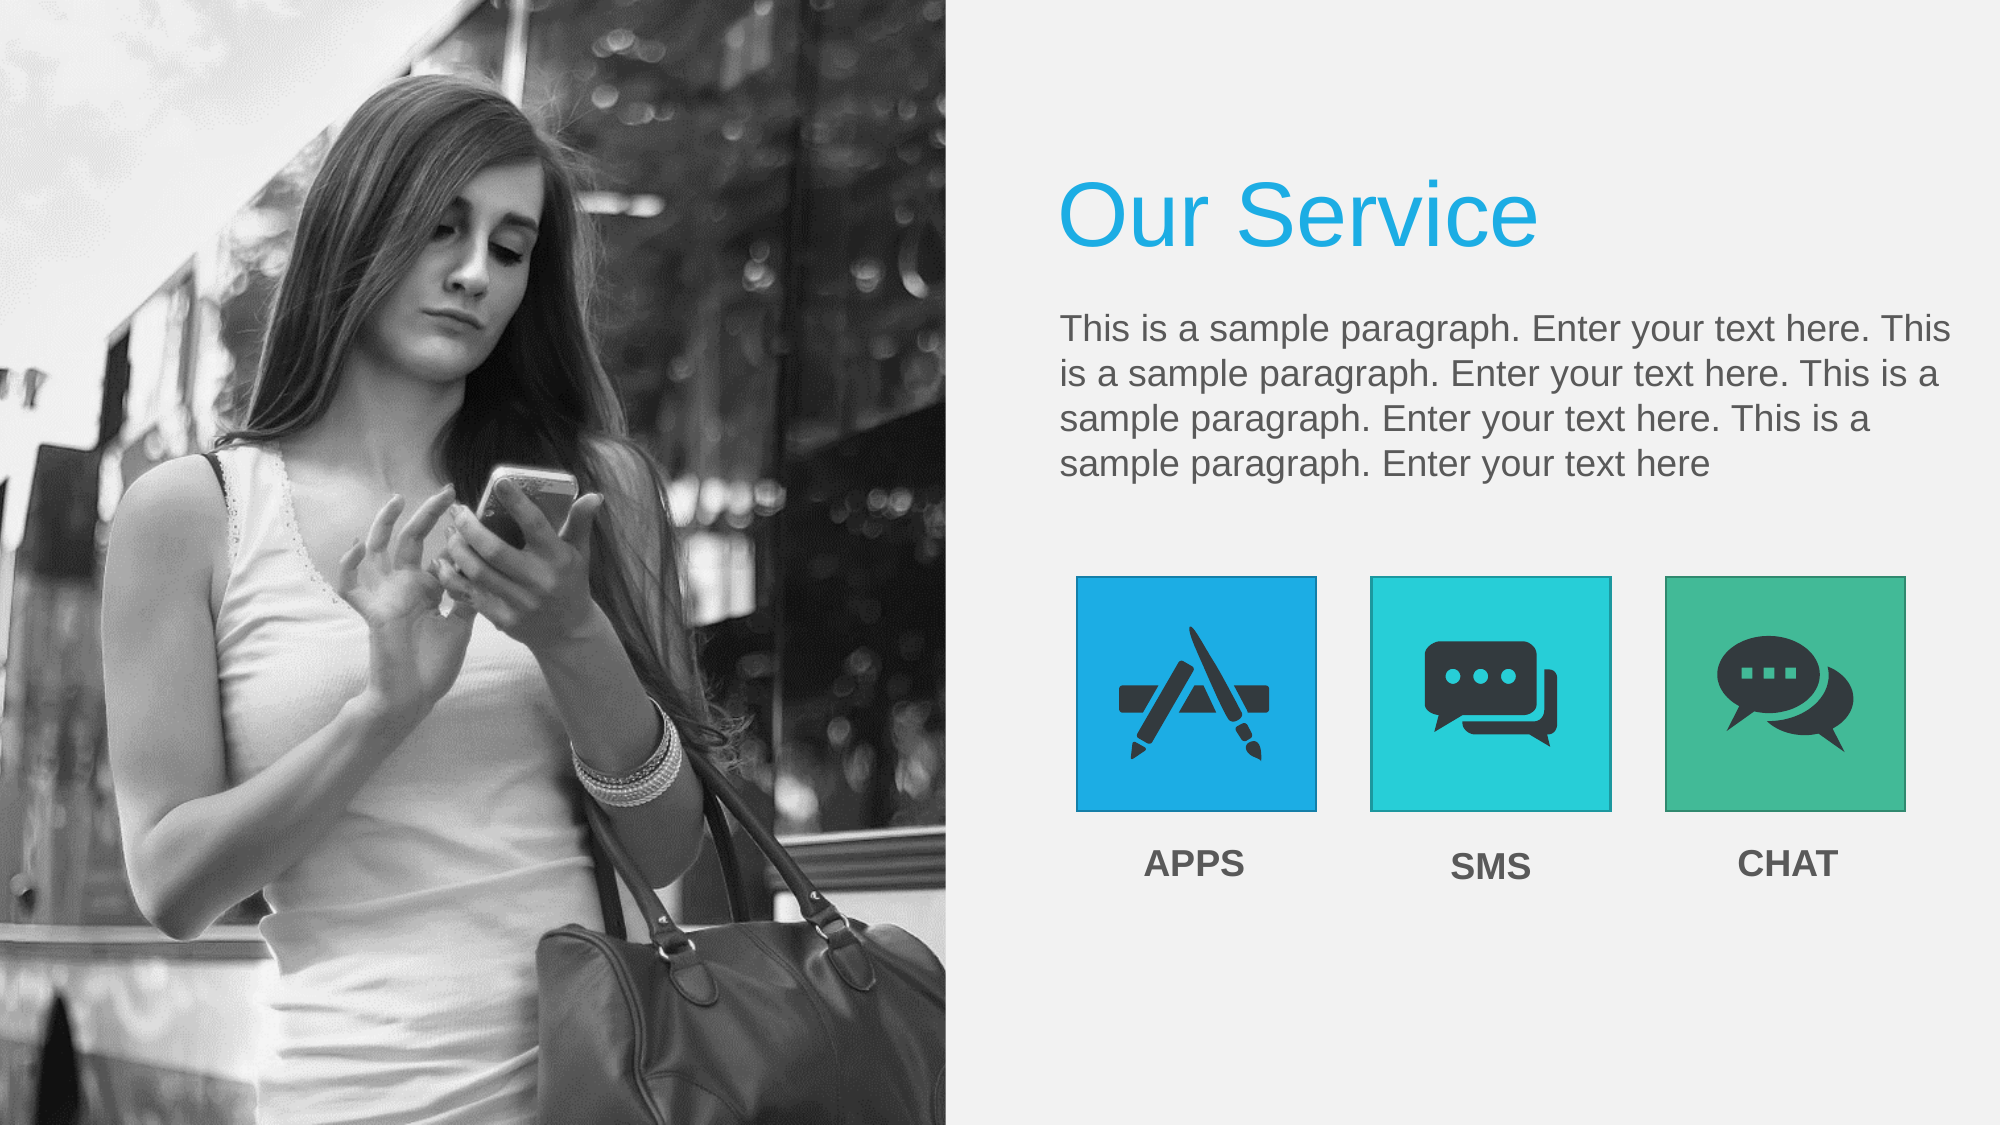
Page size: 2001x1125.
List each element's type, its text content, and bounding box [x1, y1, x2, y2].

text_box This is a sample paragraph. Enter your text here. This is a sample paragraph. Enter your text here. This is a sample paragraph. Enter your text here. This is a sample paragraph. Enter your text here [1044, 296, 2000, 491]
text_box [1353, 577, 1629, 895]
text_box Our Service [1041, 152, 1871, 266]
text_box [1650, 577, 1926, 892]
picture [0, 0, 946, 1125]
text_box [1056, 577, 1332, 892]
